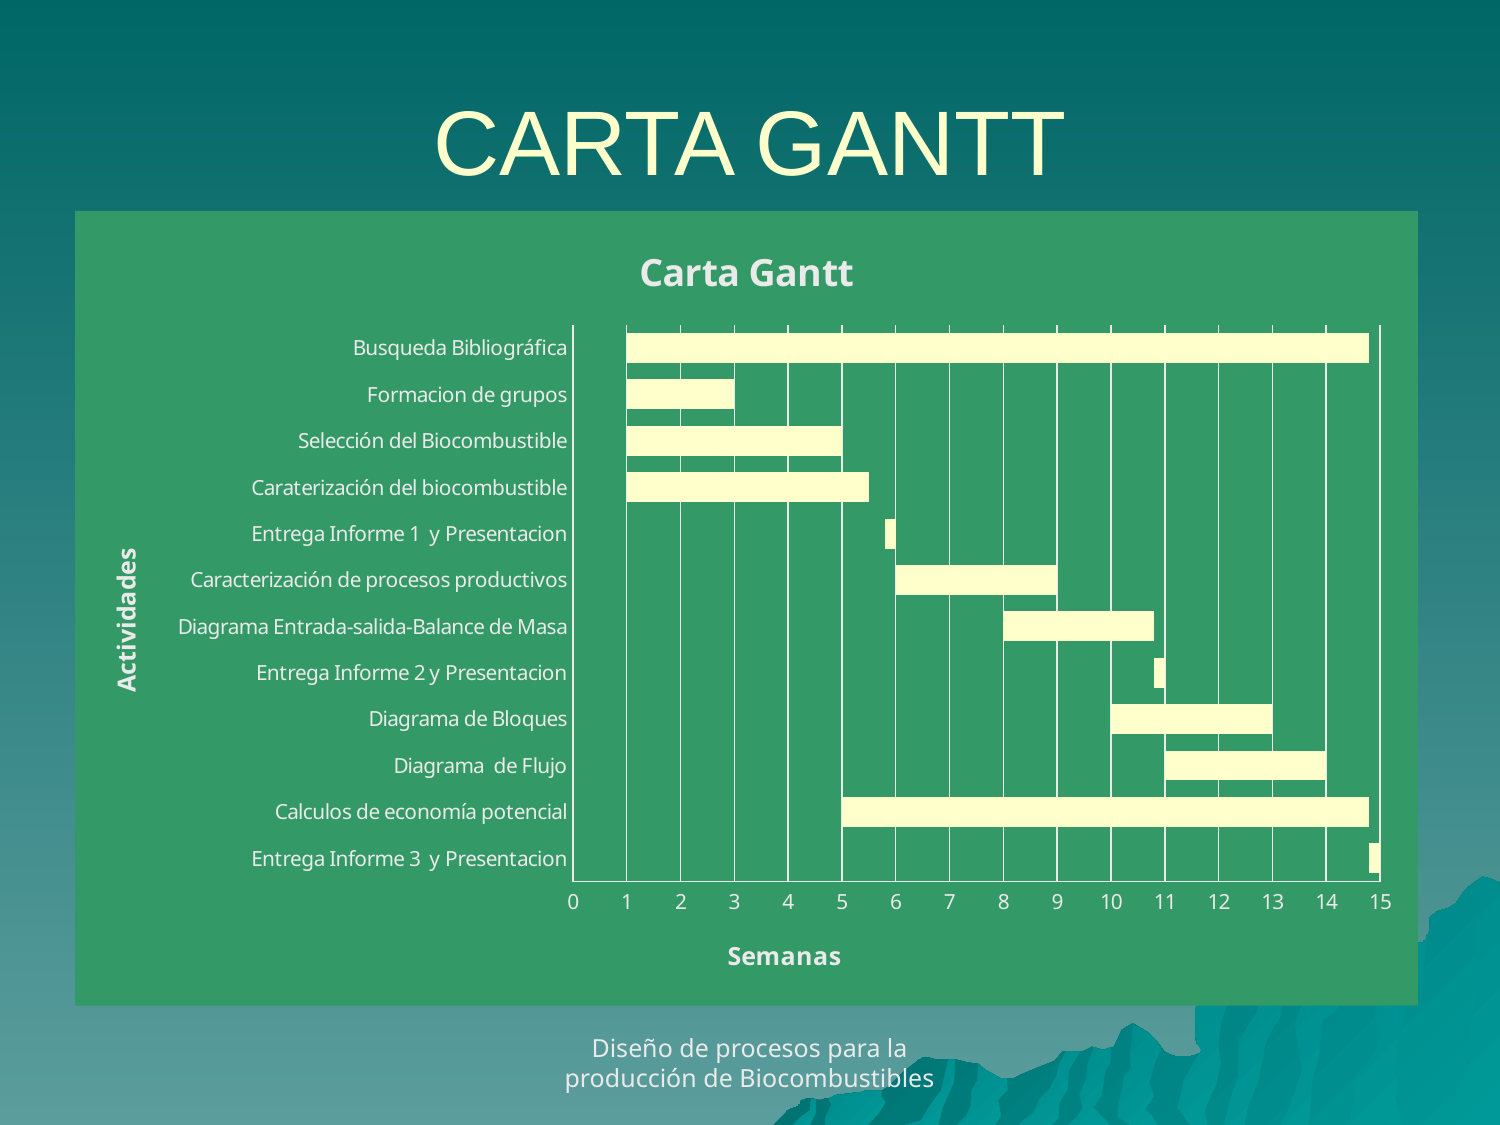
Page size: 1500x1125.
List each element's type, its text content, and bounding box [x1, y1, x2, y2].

footer Diseño de procesos para la producción de Biocombustibles [512, 1024, 988, 1101]
title CARTA GANTT [74, 45, 1426, 233]
chart [74, 210, 1419, 1006]
